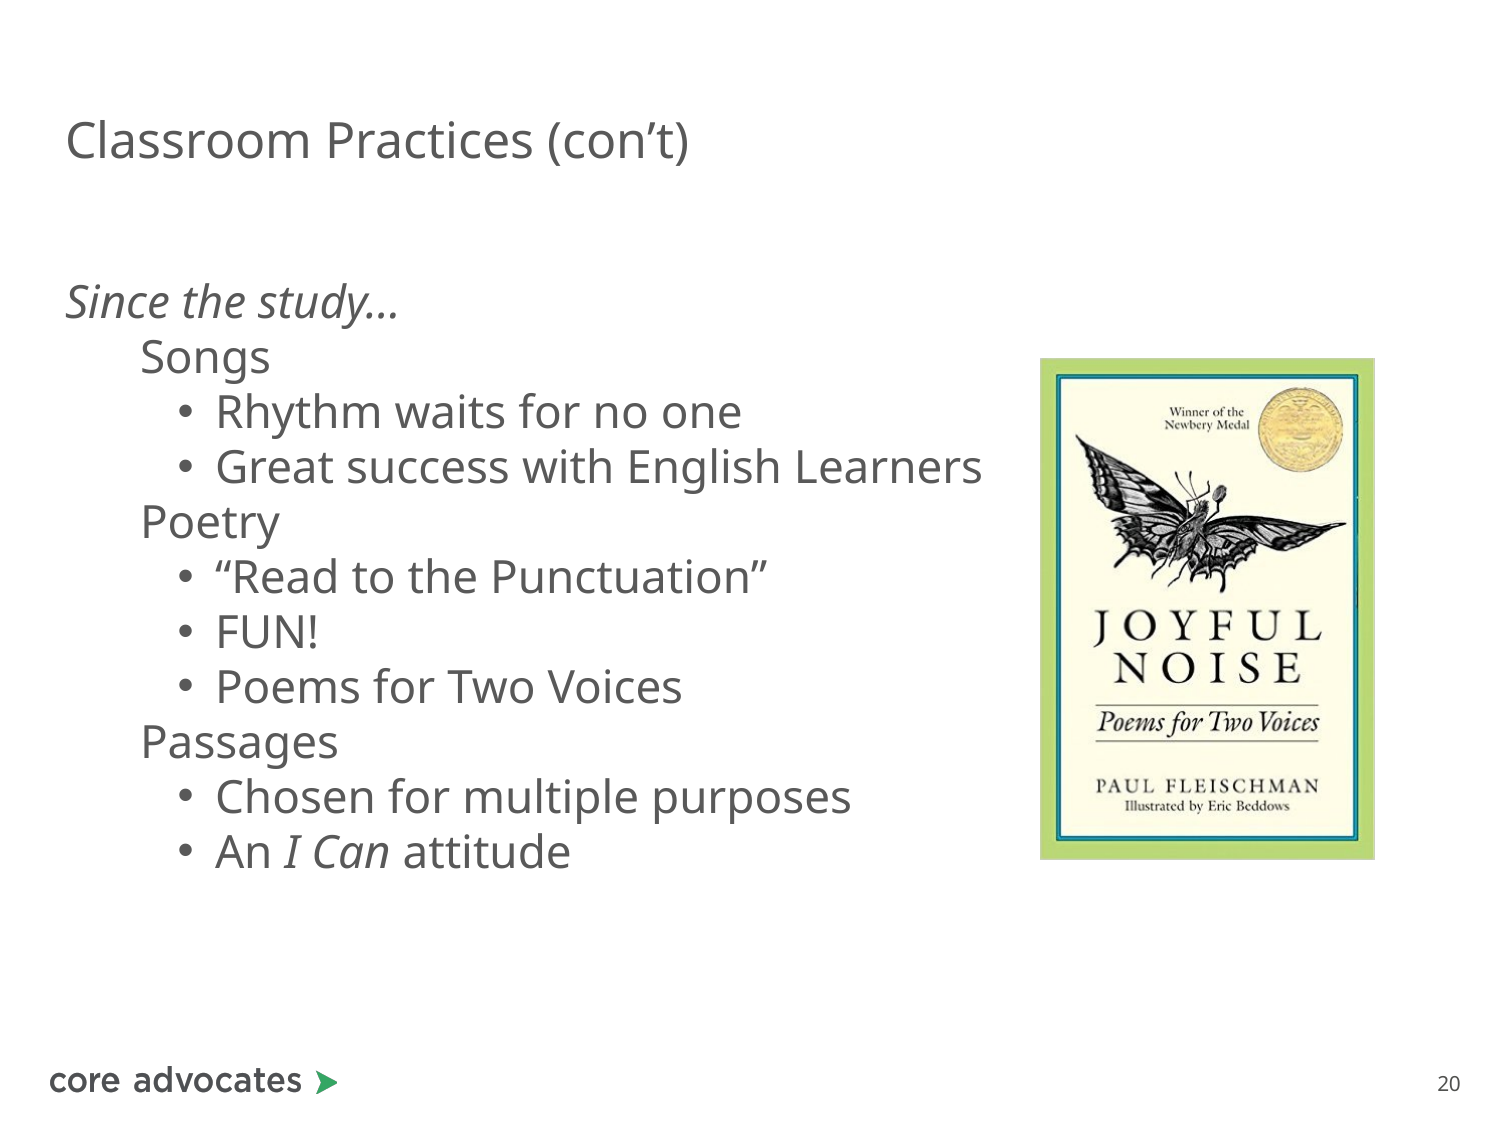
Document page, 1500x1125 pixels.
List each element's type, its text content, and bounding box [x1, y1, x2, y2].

list Since the study… Songs Rhythm waits for no one Great success with English Learners Poetry “Read to the Punctuation” FUN! Poems for Two Voices Passages Chosen for multiple purposes An I Can attitude [50, 257, 1457, 1001]
picture [50, 1066, 337, 1094]
title Classroom Practices (con’t) [50, 45, 1457, 233]
picture [1040, 358, 1375, 861]
